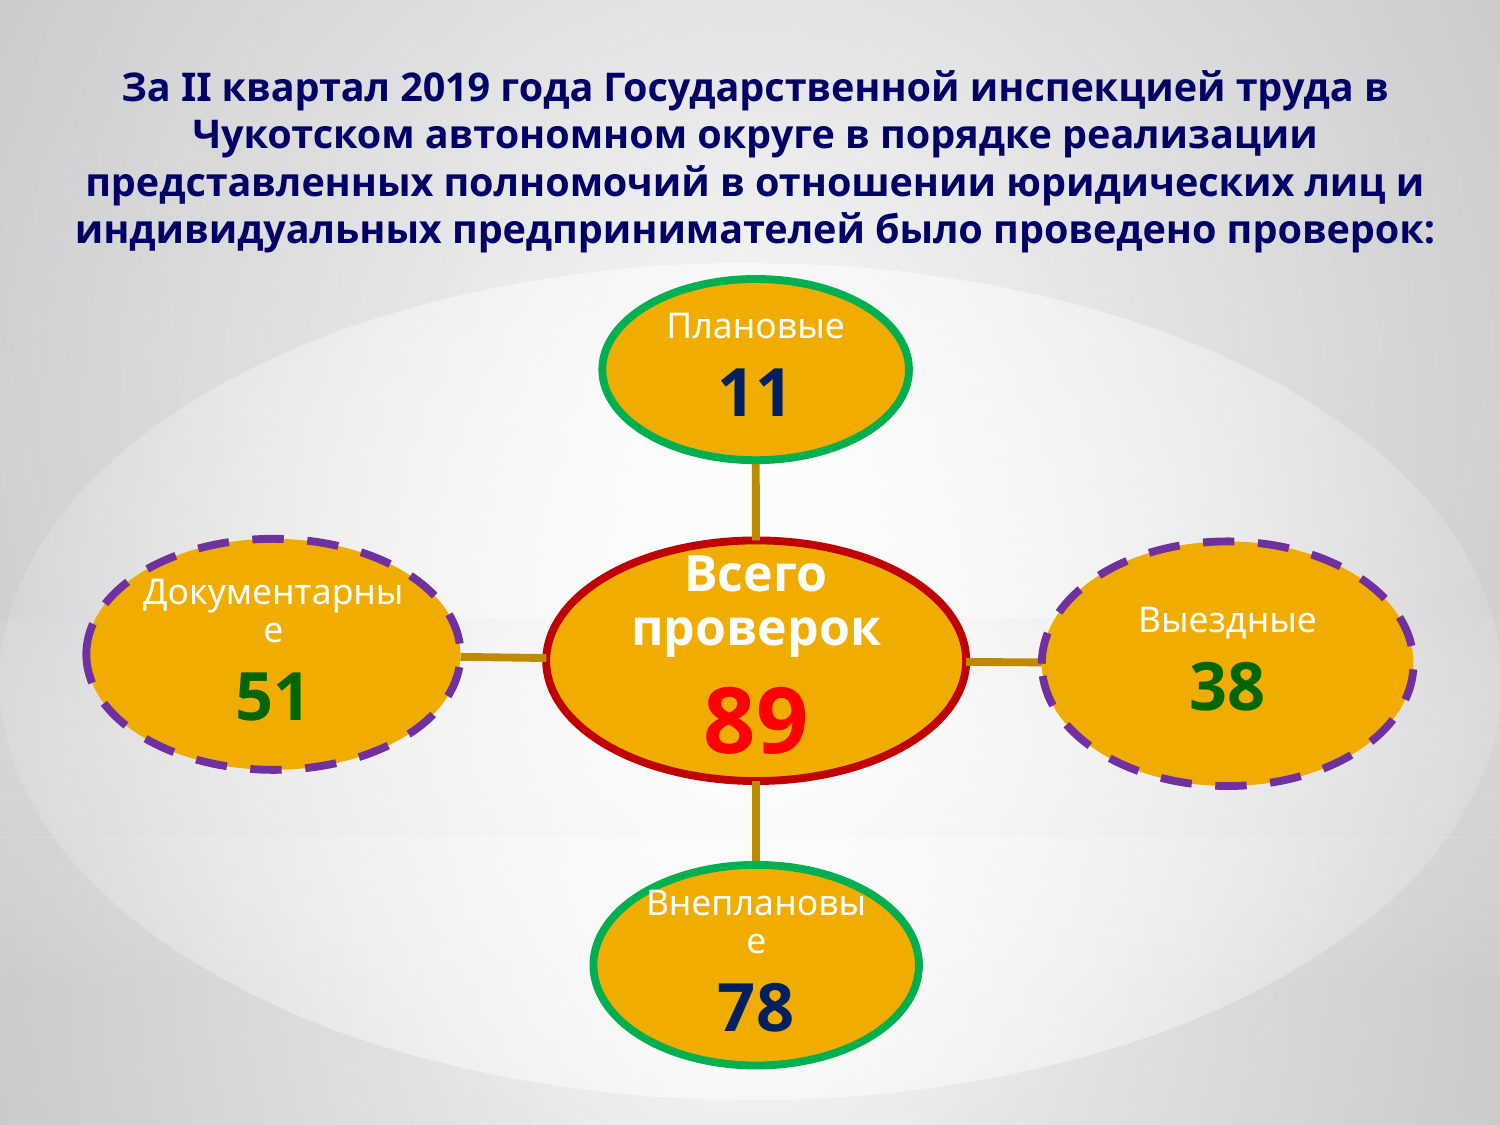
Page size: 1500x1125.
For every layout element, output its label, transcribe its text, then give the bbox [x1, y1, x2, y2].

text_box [40, 219, 1471, 1094]
text_box За II квартал 2019 года Государственной инспекцией труда в Чукотском автономном округе в порядке реализации представленных полномочий в отношении юридических лиц и индивидуальных предпринимателей было проведено проверок: [40, 54, 1471, 219]
